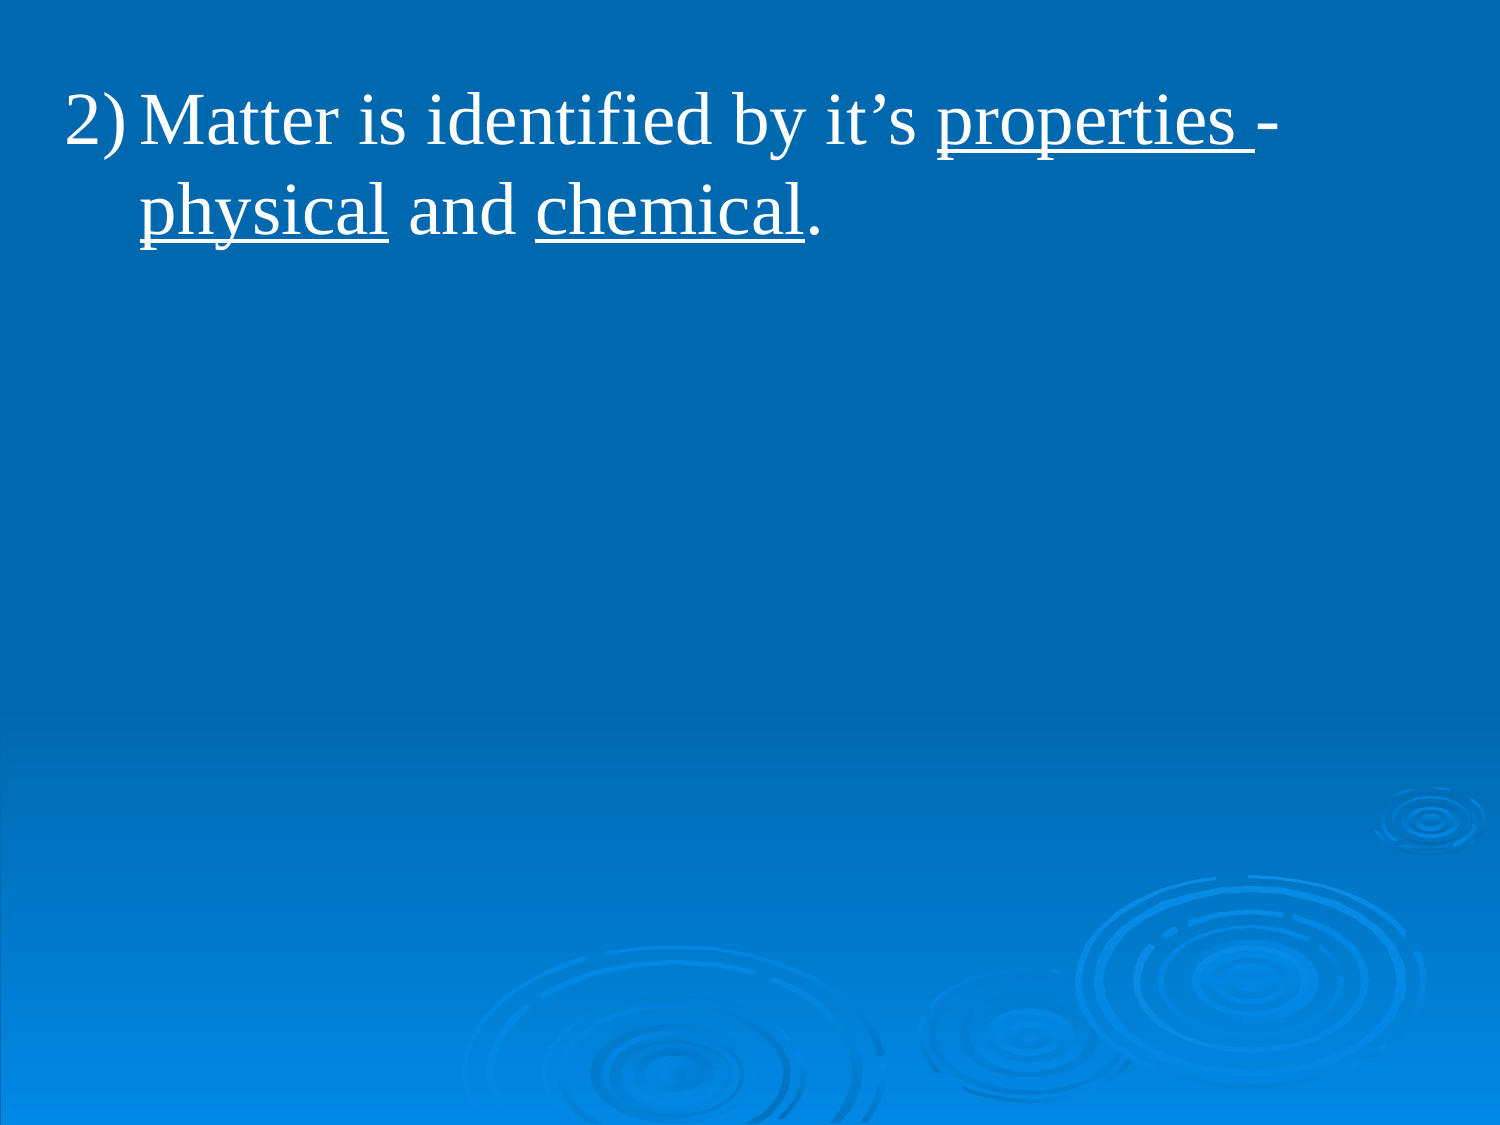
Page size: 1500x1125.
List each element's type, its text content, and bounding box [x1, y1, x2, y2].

text_box Matter is identified by it’s properties - physical and chemical. [50, 62, 1450, 385]
